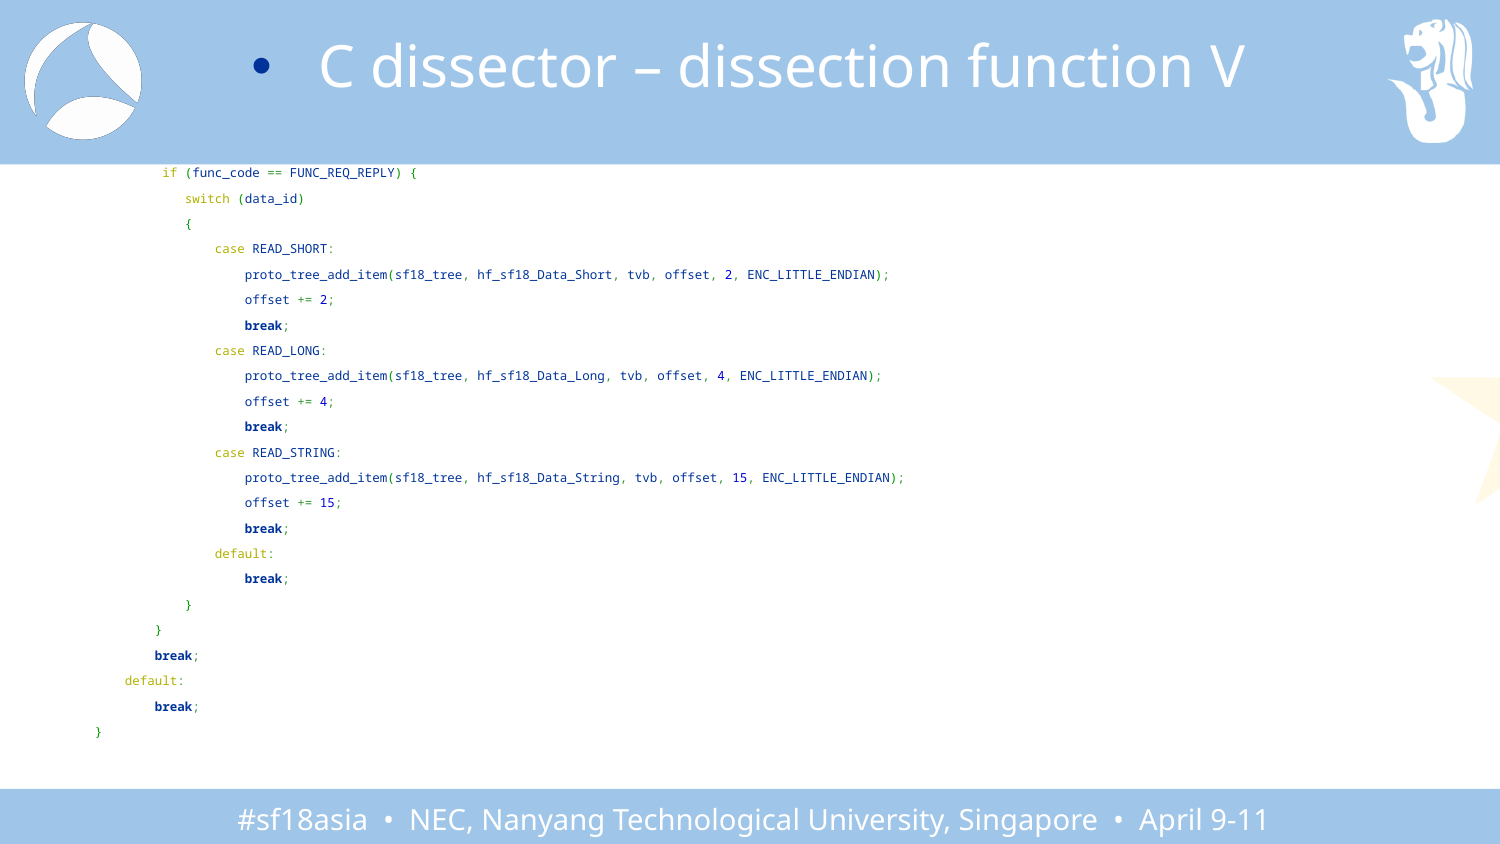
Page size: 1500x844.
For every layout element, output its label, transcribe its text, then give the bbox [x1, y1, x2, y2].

list C dissector – dissection function V [147, 0, 1341, 139]
picture [24, 22, 142, 140]
list if (func_code == FUNC_REQ_REPLY) { switch (data_id) { case READ_SHORT: proto_tree_add_item(sf18_tree, hf_sf18_Data_Short, tvb, offset, 2, ENC_LITTLE_ENDIAN); offset += 2; break; case READ_LONG: proto_tree_add_item(sf18_tree, hf_sf18_Data_Long, tvb, offset, 4, ENC_LITTLE_ENDIAN); offset += 4; break; case READ_STRING: proto_tree_add_item(sf18_tree, hf_sf18_Data_String, tvb, offset, 15, ENC_LITTLE_ENDIAN); offset += 15; break; default: break; } } break; default: break; } [64, 150, 1500, 788]
picture [1387, 19, 1473, 143]
